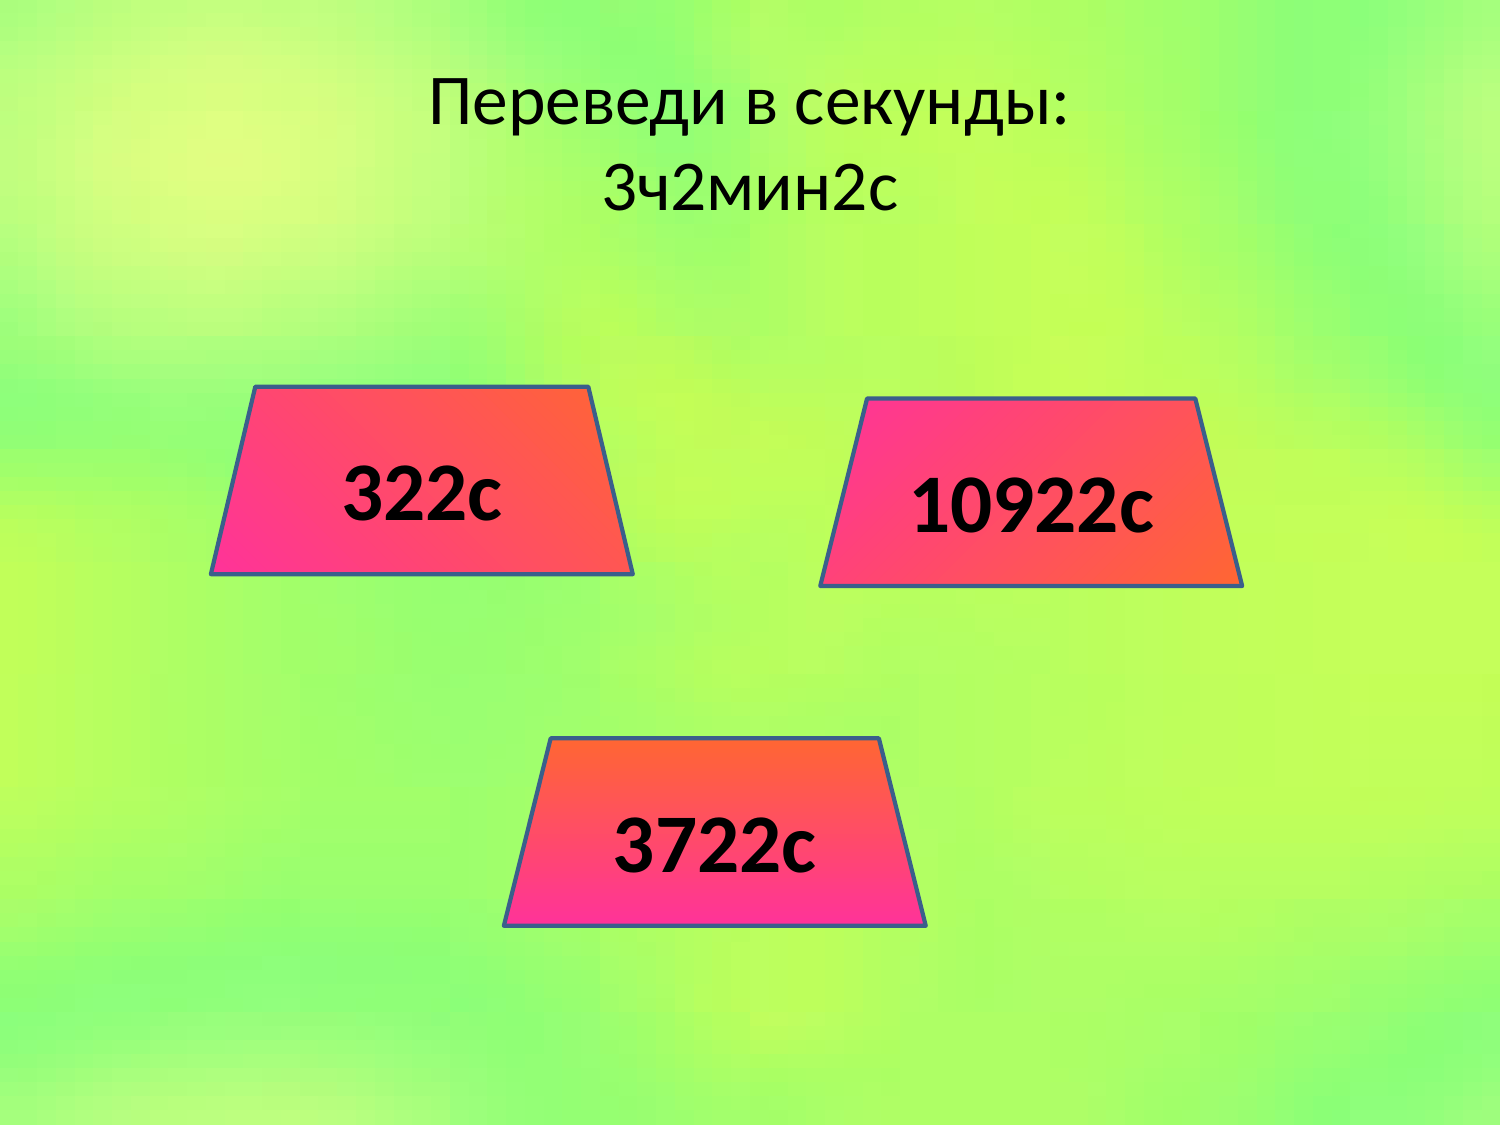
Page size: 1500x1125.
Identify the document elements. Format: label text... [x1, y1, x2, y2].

text_box 10922с [818, 396, 1245, 589]
text_box 322с [208, 384, 635, 577]
text_box 3722с [501, 736, 928, 928]
picture [0, 0, 1500, 1125]
title Переведи в секунды: 3ч2мин2с [75, 45, 1425, 233]
